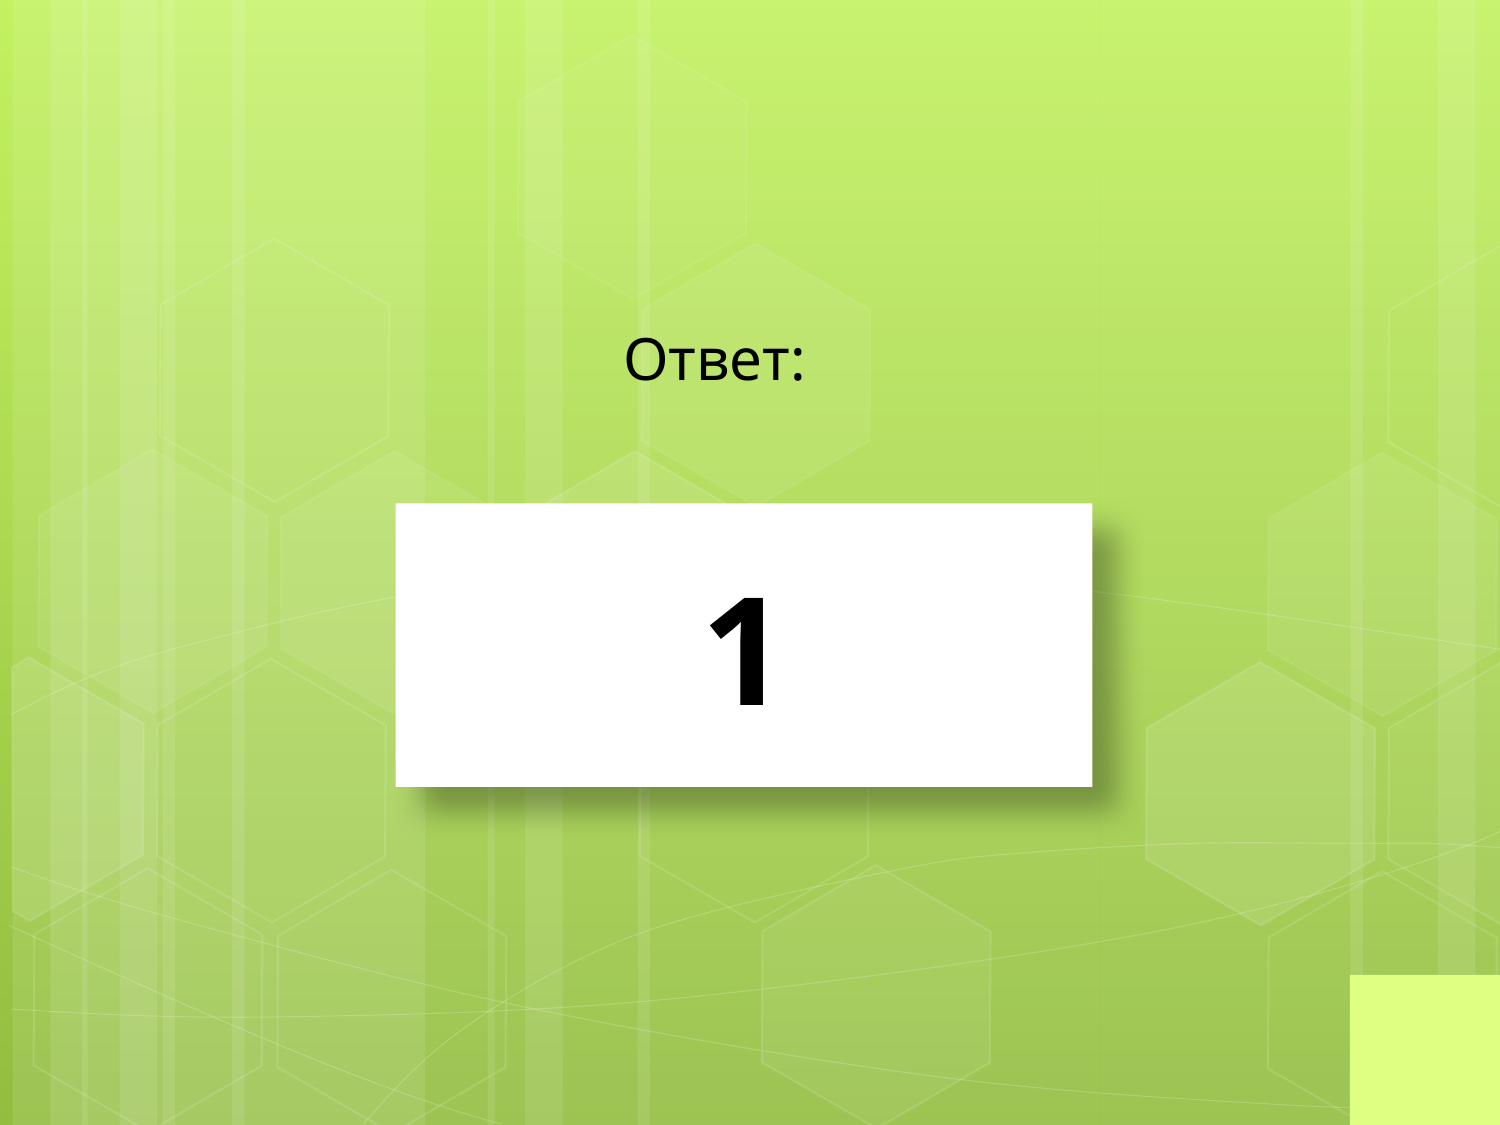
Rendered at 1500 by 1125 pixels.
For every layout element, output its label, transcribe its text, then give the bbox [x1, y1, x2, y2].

text_box [1349, 974, 1500, 1125]
text_box Ответ: [360, 314, 1069, 400]
